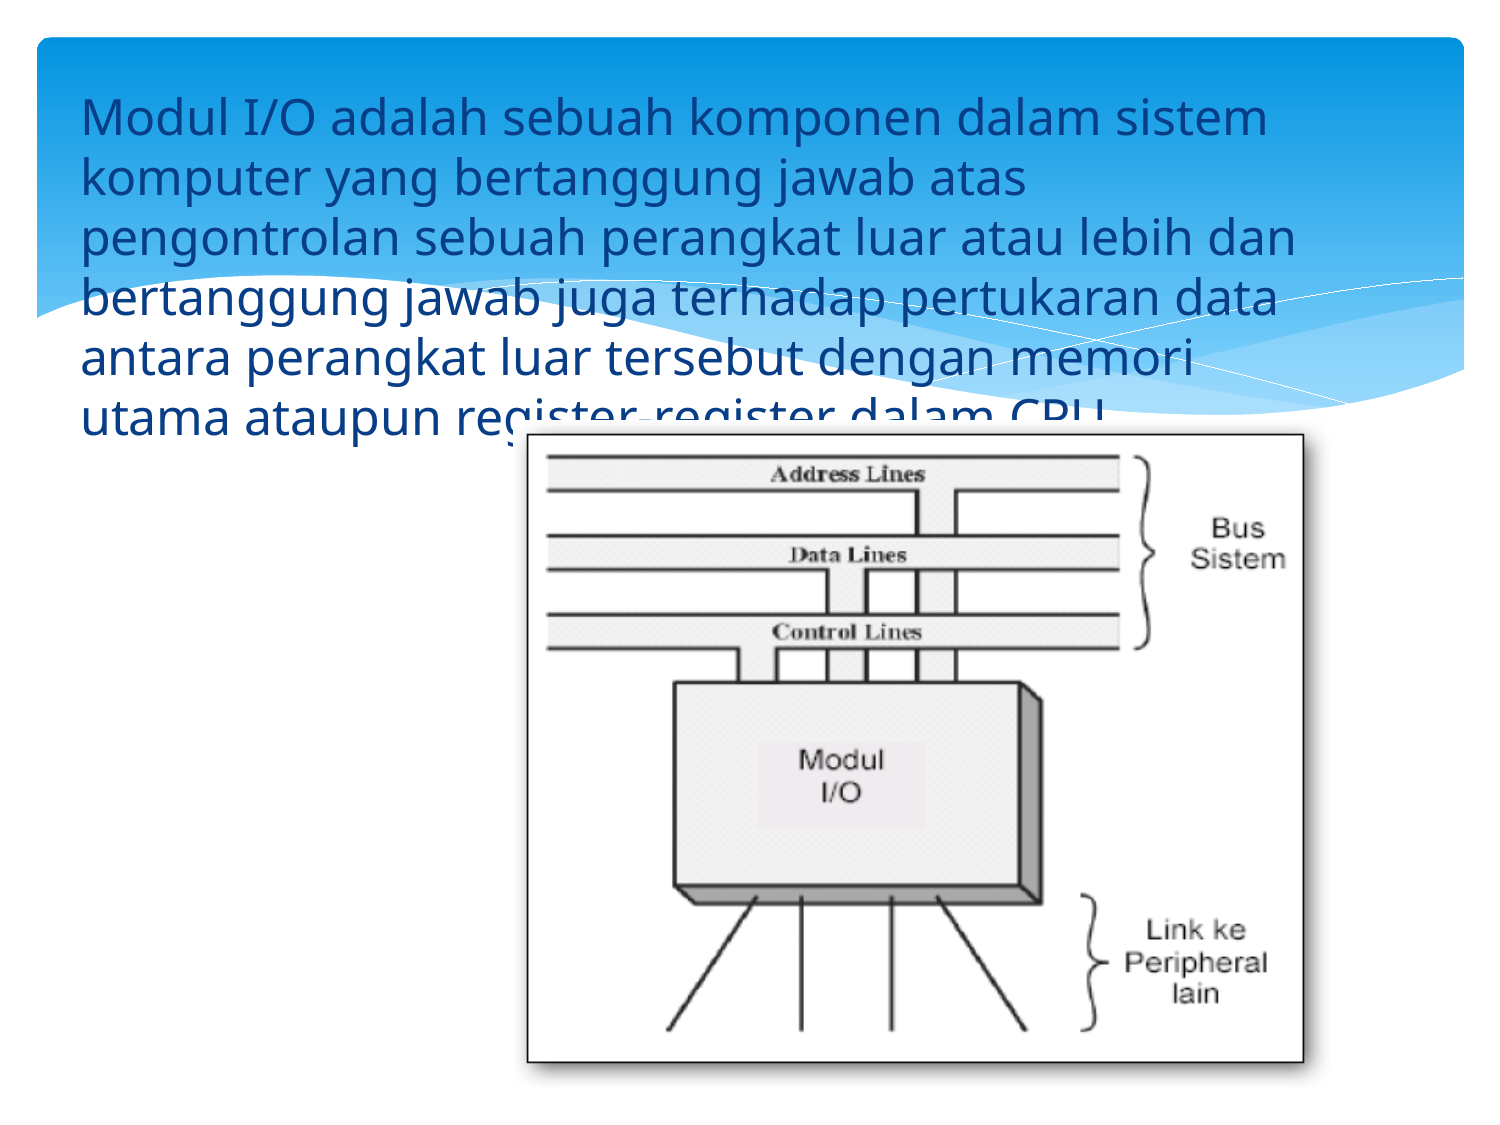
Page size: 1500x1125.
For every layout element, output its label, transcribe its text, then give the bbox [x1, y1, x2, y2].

picture [513, 420, 1332, 1090]
list Modul I/O adalah sebuah komponen dalam sistem komputer yang bertanggung jawab atas pengontrolan sebuah perangkat luar atau lebih dan bertanggung jawab juga terhadap pertukaran data antara perangkat luar tersebut dengan memori utama ataupun register-register dalam CPU. [64, 78, 1329, 764]
